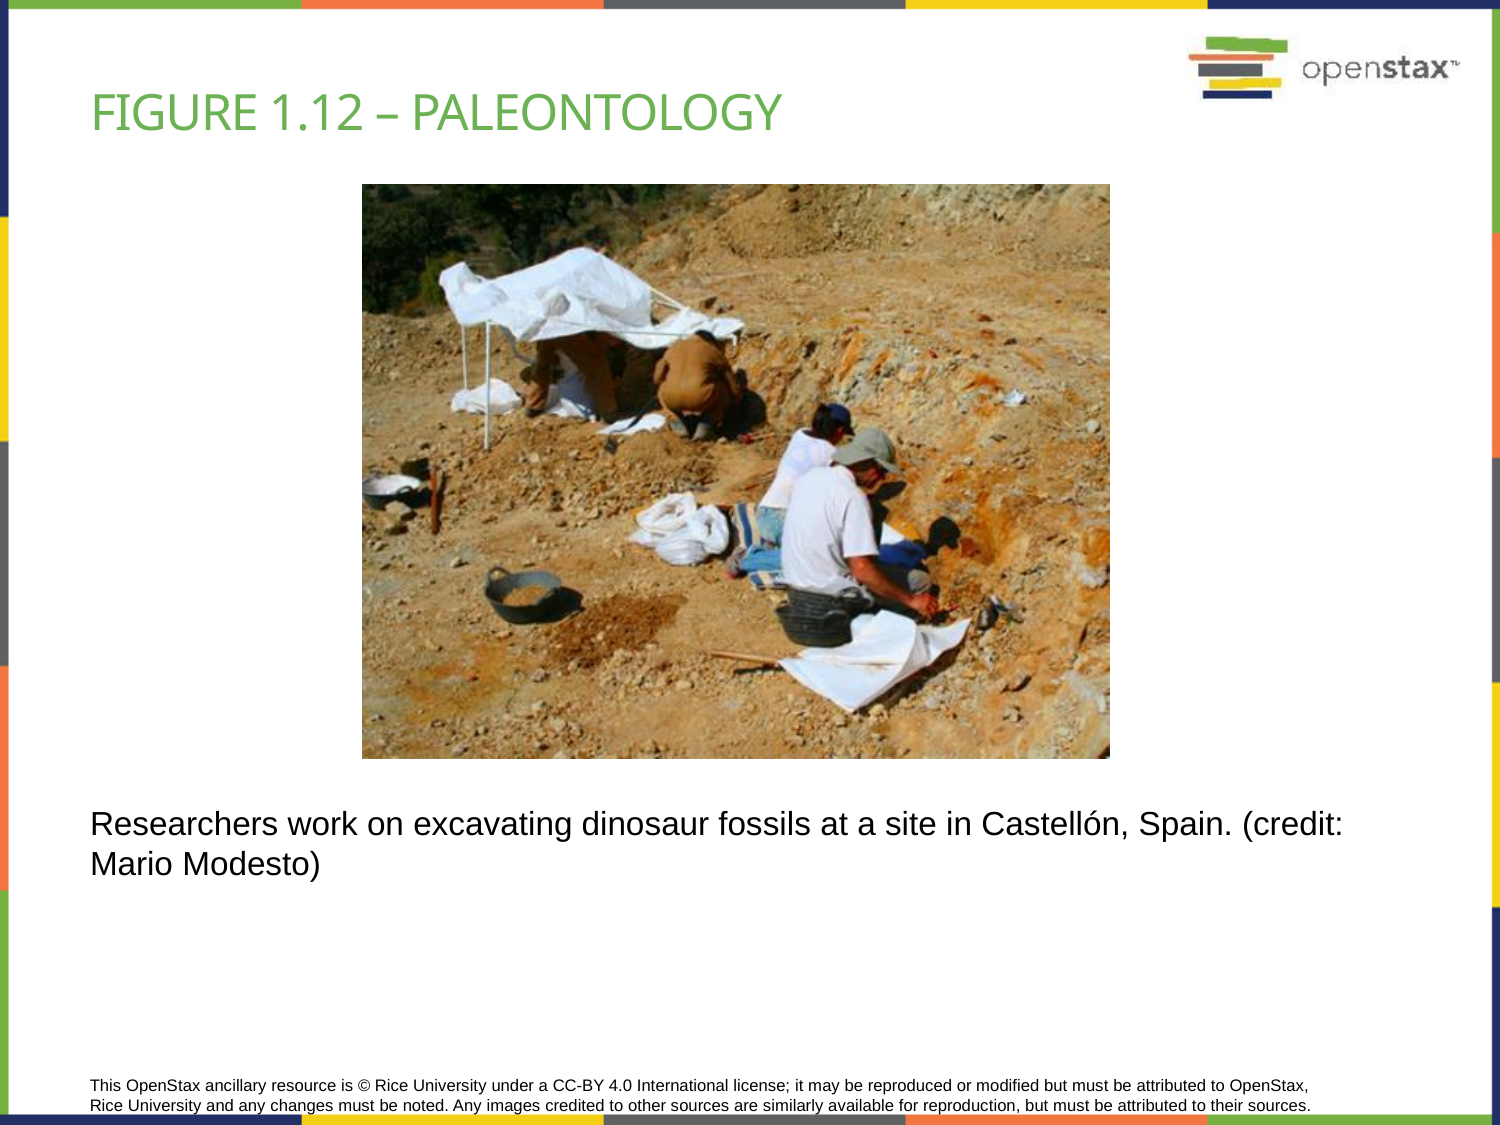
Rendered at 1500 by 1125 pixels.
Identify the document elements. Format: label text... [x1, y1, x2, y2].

list Researchers work on excavating dinosaur fossils at a site in Castellón, Spain. (credit: Mario Modesto) [75, 794, 1398, 986]
title Figure 1.12 – paleontology [75, 39, 1398, 148]
picture [0, 0, 1500, 1125]
text_box This OpenStax ancillary resource is © Rice University under a CC-BY 4.0 International license; it may be reproduced or modified but must be attributed to OpenStax, Rice University and any changes must be noted. Any images credited to other sources are similarly available for reproduction, but must be attributed to their sources. [75, 1067, 1336, 1114]
